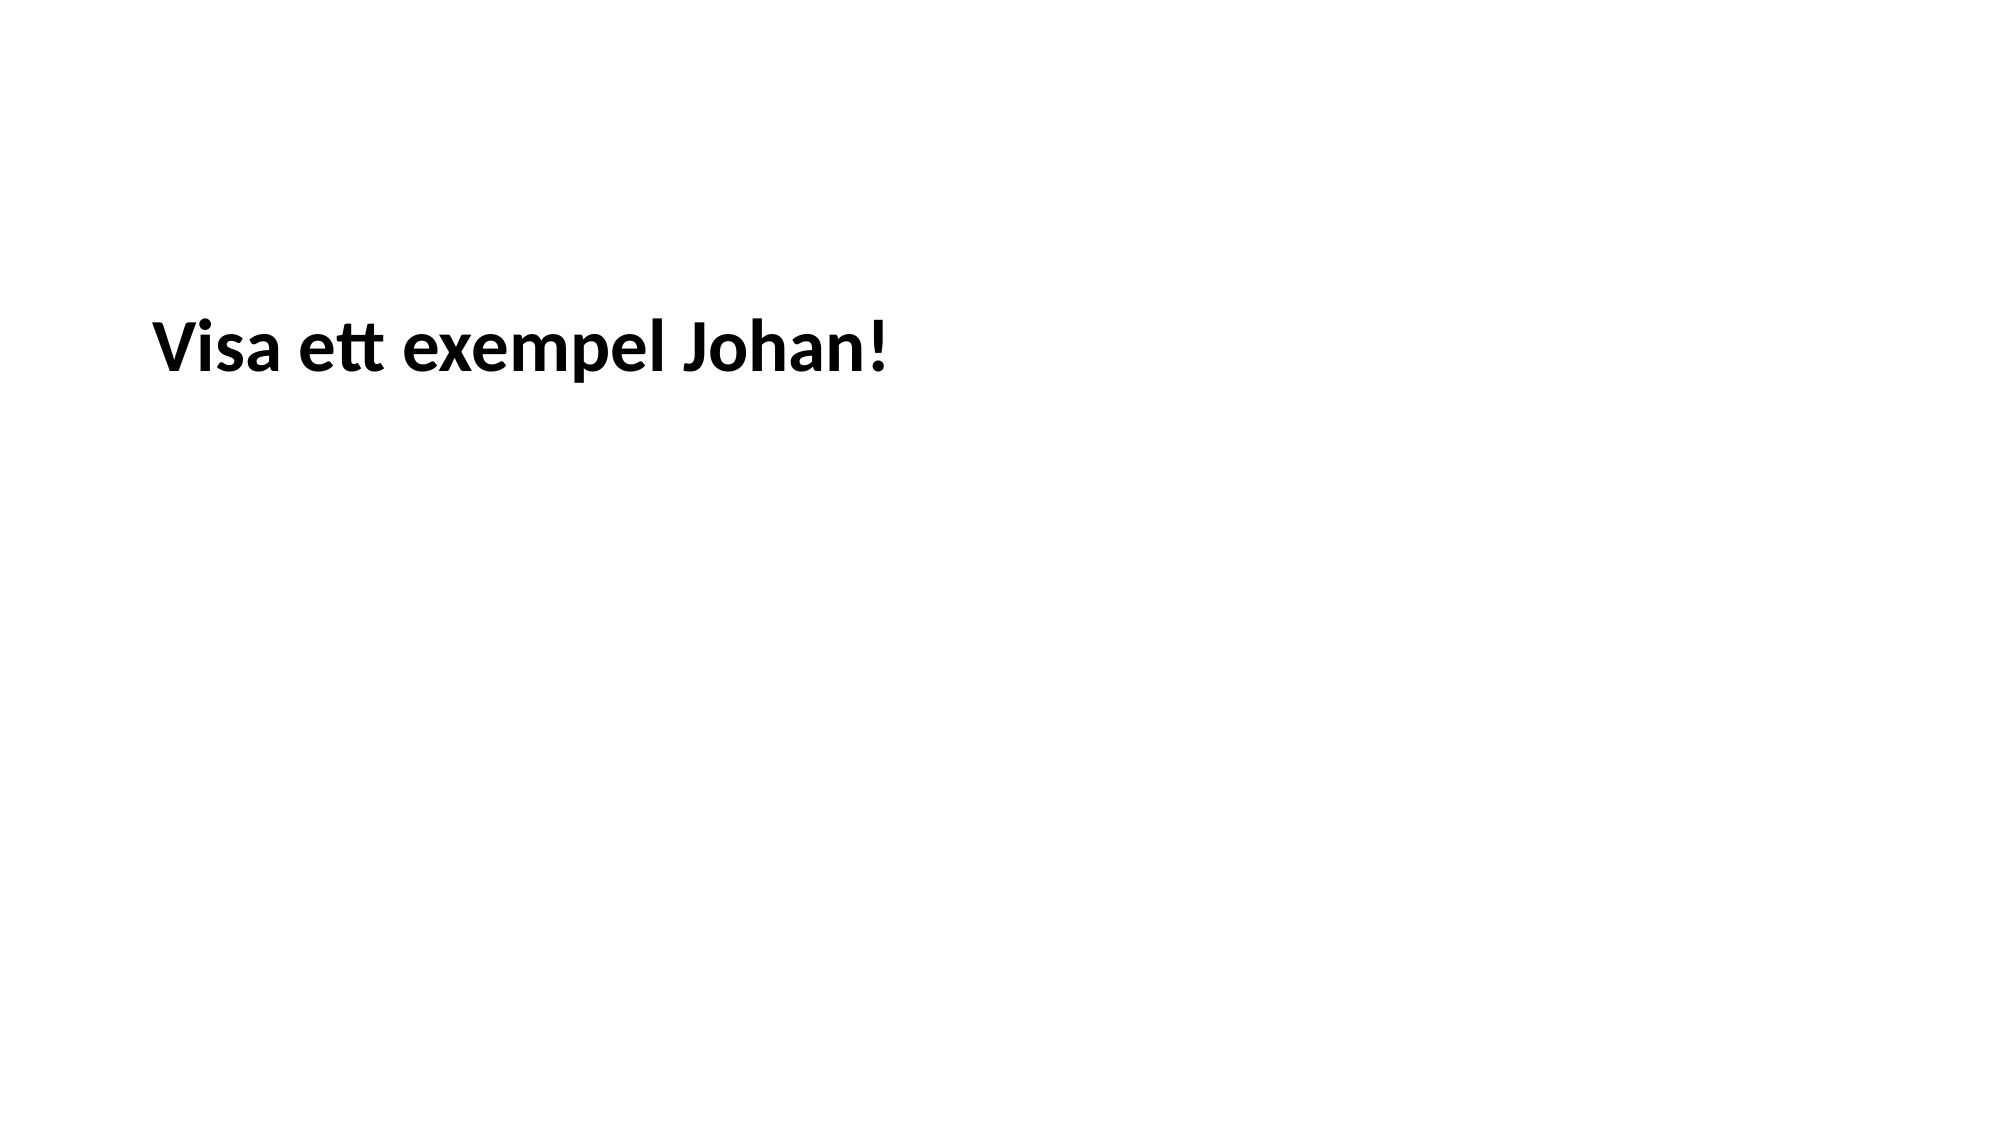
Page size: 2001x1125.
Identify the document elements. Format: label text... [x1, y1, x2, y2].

list Visa ett exempel Johan! [137, 299, 1863, 1014]
